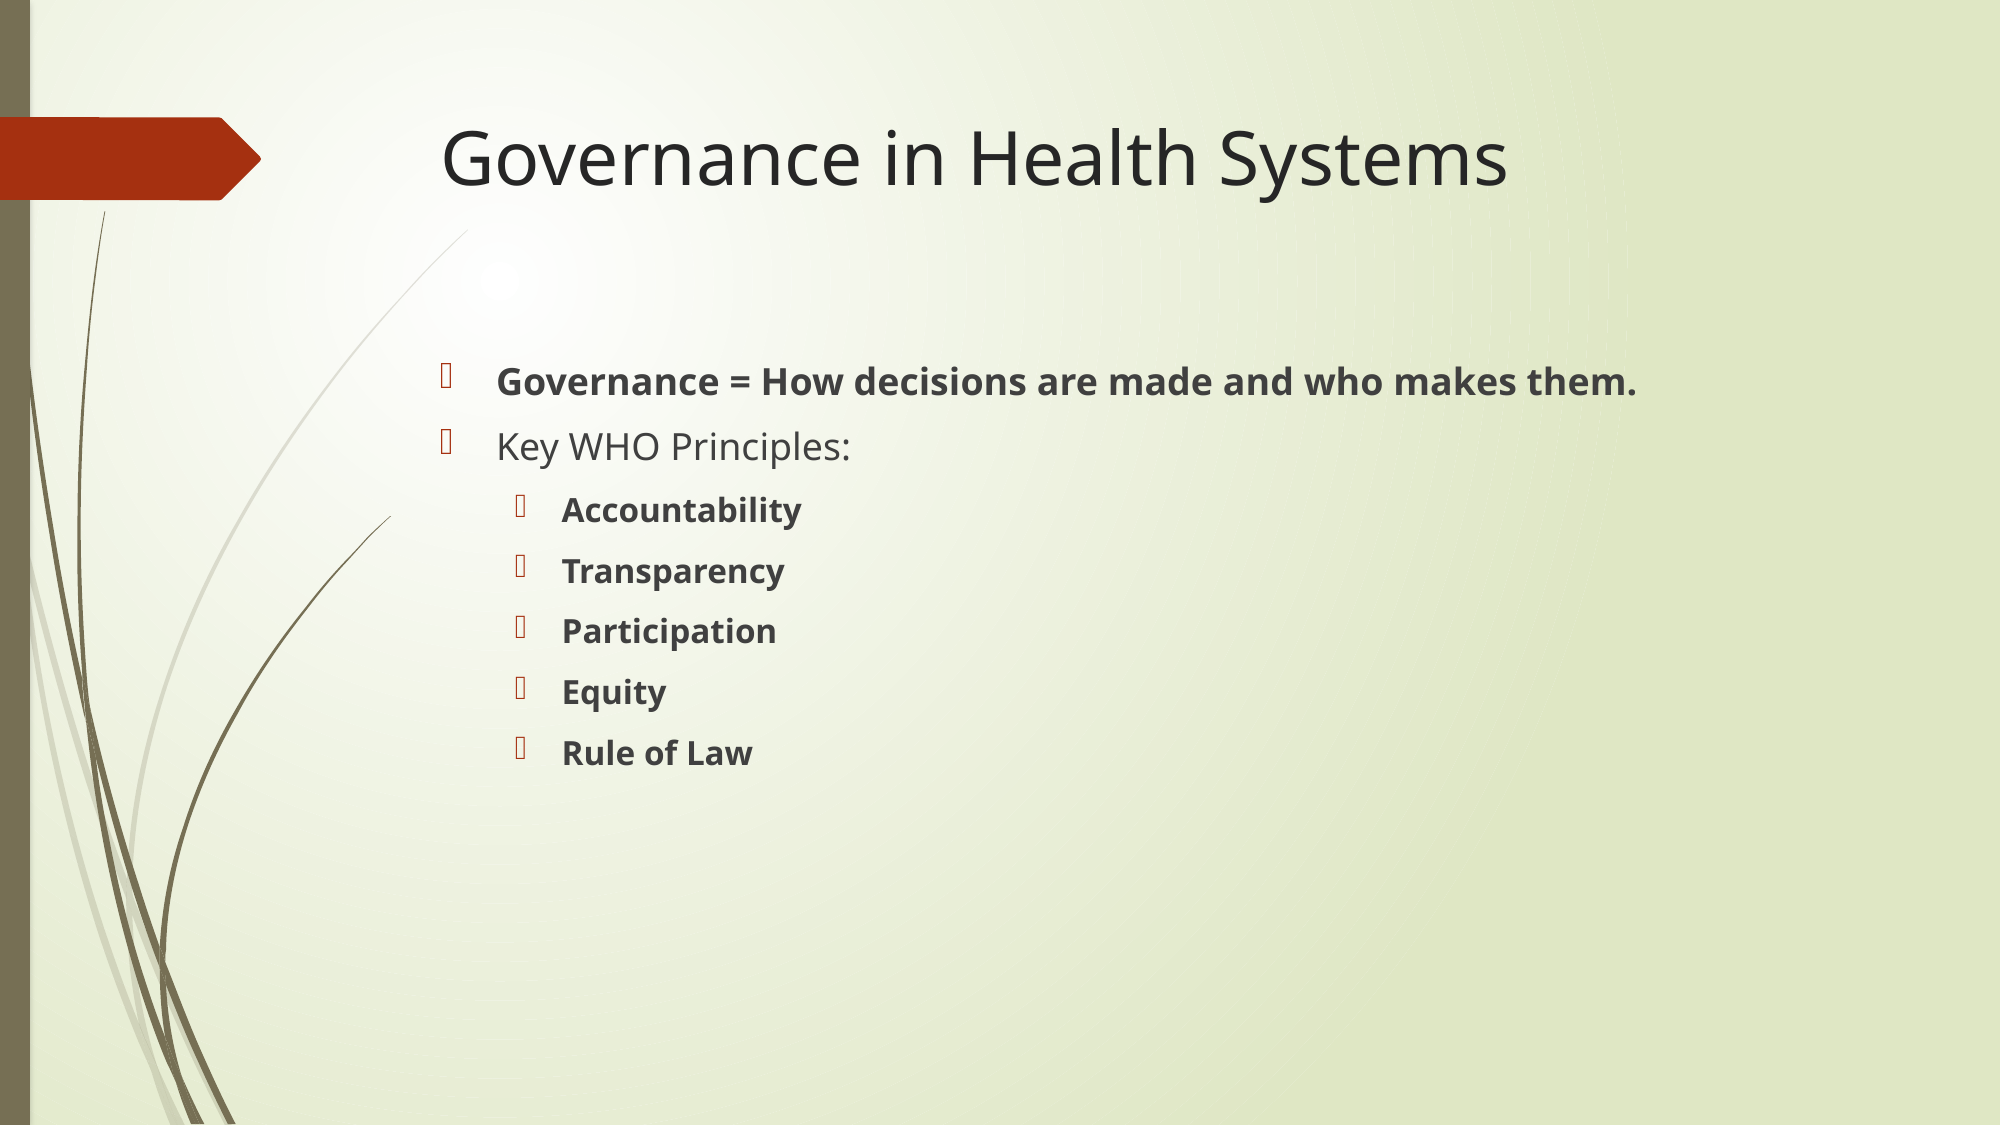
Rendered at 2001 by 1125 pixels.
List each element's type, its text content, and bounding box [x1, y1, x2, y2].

title Governance in Health Systems [425, 102, 1888, 313]
list Governance = How decisions are made and who makes them. Key WHO Principles: Accountability Transparency Participation Equity Rule of Law [424, 350, 1888, 970]
